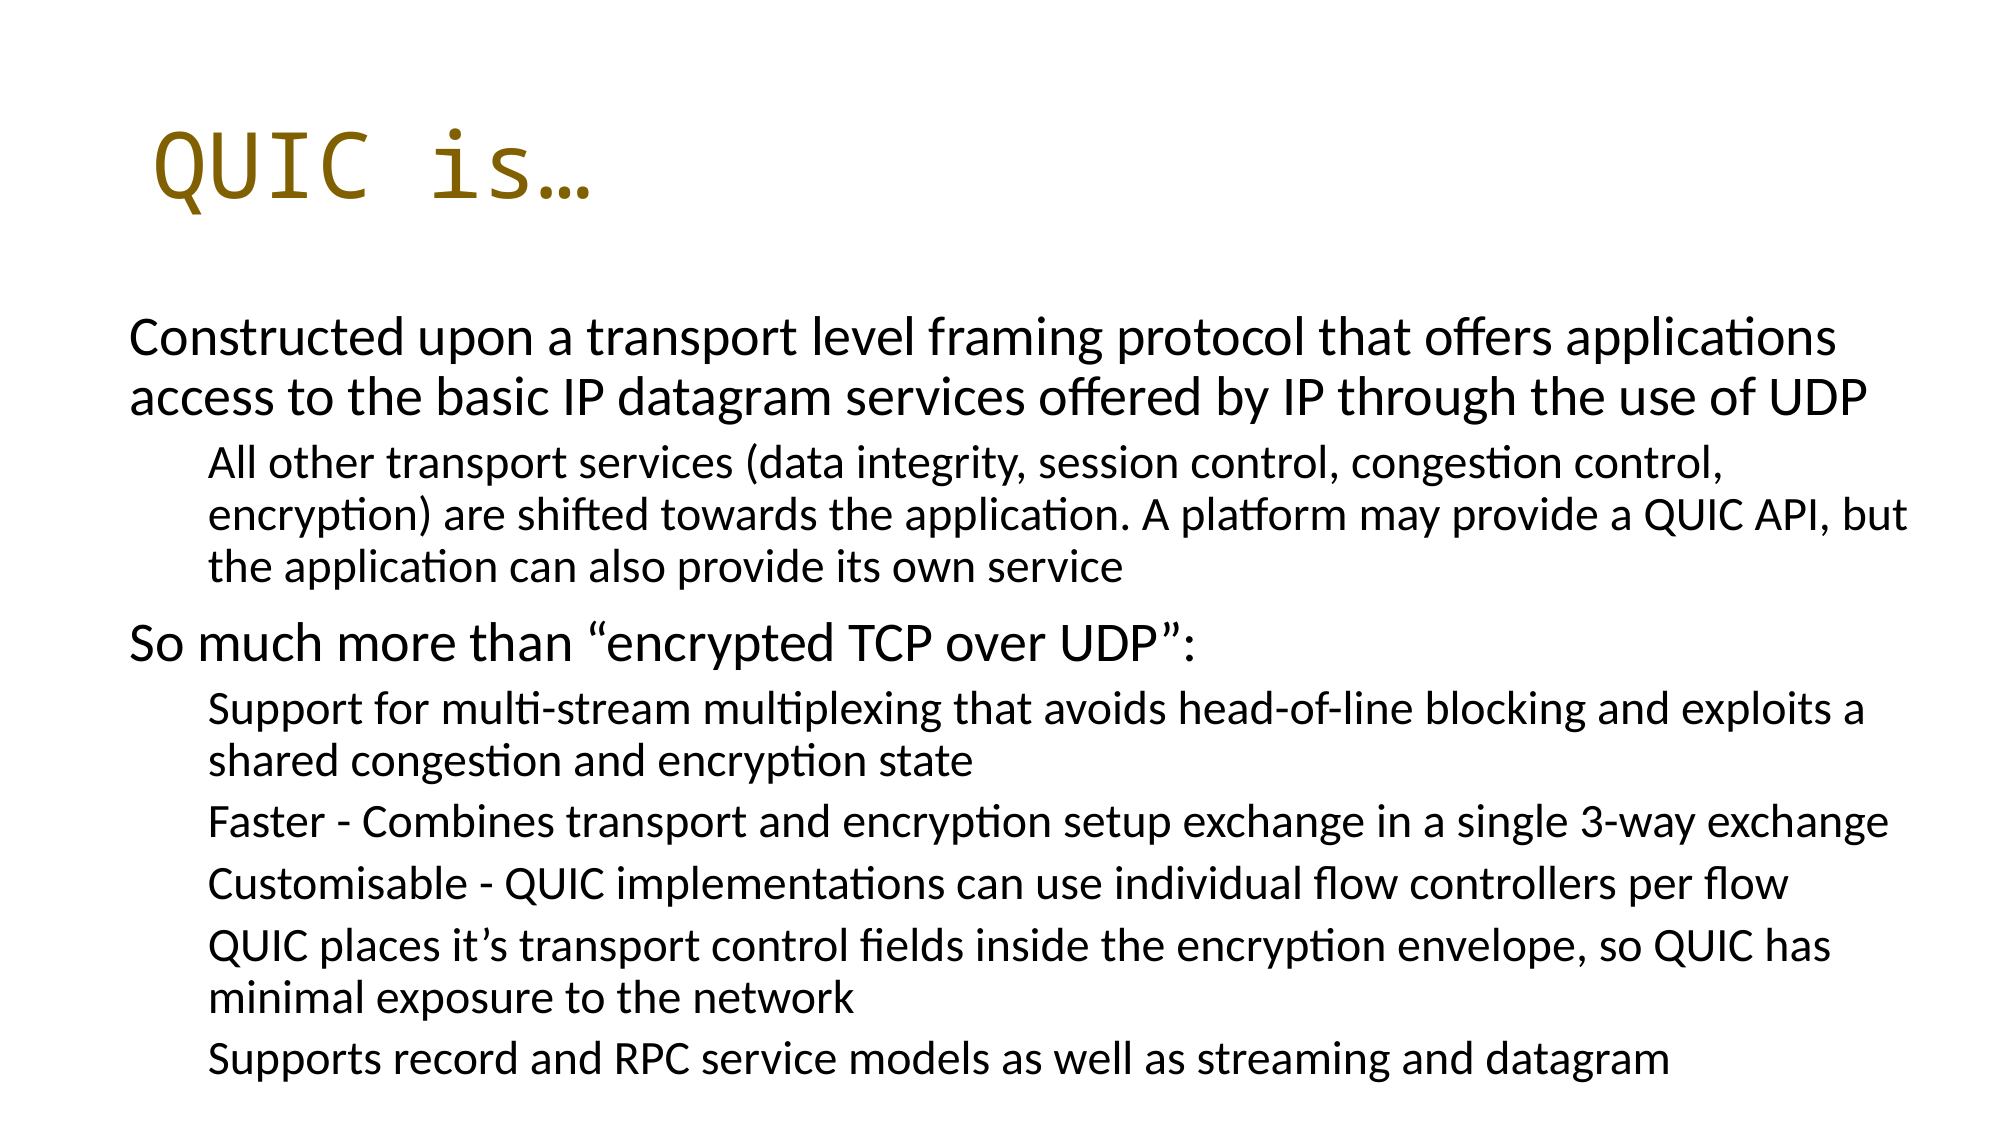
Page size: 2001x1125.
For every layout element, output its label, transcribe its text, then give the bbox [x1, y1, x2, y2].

list Constructed upon a transport level framing protocol that offers applications access to the basic IP datagram services offered by IP through the use of UDP All other transport services (data integrity, session control, congestion control, encryption) are shifted towards the application. A platform may provide a QUIC API, but the application can also provide its own service So much more than “encrypted TCP over UDP”: Support for multi-stream multiplexing that avoids head-of-line blocking and exploits a shared congestion and encryption state Faster - Combines transport and encryption setup exchange in a single 3-way exchange Customisable - QUIC implementations can use individual flow controllers per flow QUIC places it’s transport control fields inside the encryption envelope, so QUIC has minimal exposure to the network Supports record and RPC service models as well as streaming and datagram [115, 299, 1949, 1106]
title QUIC is… [137, 59, 1925, 278]
